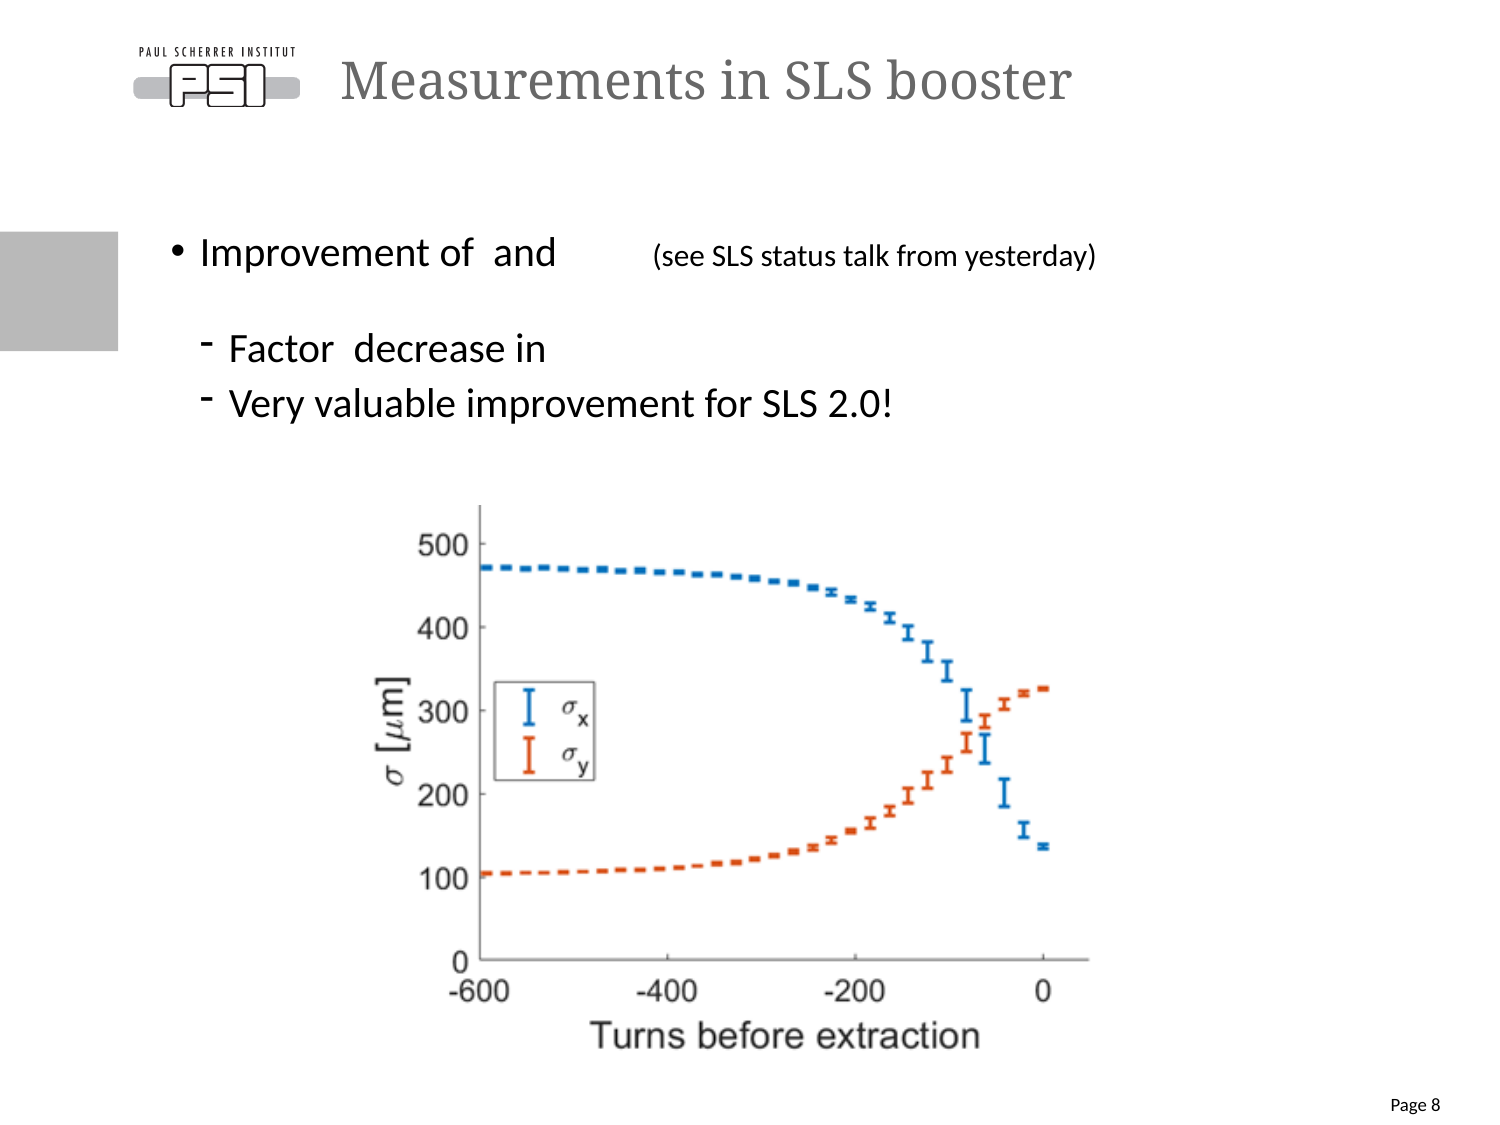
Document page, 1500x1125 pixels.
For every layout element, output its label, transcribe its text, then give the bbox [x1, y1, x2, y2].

picture [371, 505, 1099, 1077]
title Measurements in SLS booster [340, 47, 1442, 132]
slide_number Page 8 [1346, 1092, 1441, 1125]
